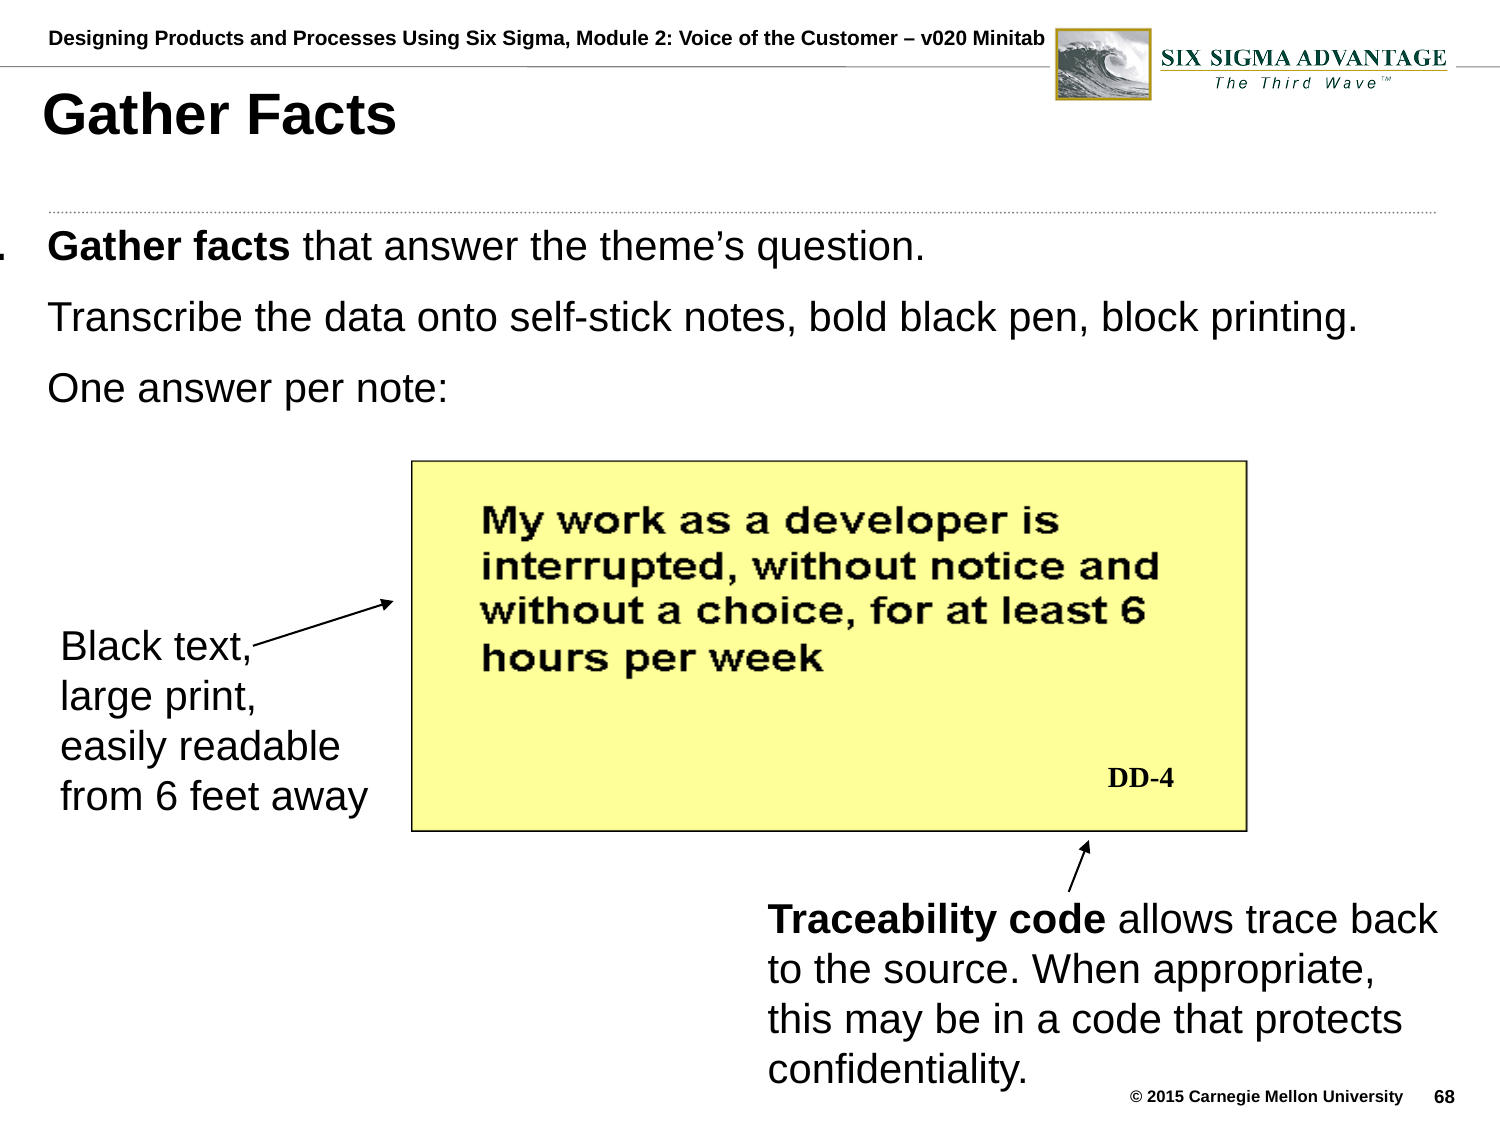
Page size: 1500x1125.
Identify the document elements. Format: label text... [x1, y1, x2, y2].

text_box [45, 600, 394, 782]
picture [411, 458, 1251, 832]
picture [1049, 24, 1456, 104]
text_box Gather facts that answer the theme’s question. Transcribe the data onto self-stick notes, bold black pen, block printing. One answer per note: [0, 211, 1500, 418]
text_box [752, 839, 1466, 1023]
title Gather Facts [42, 89, 1438, 146]
